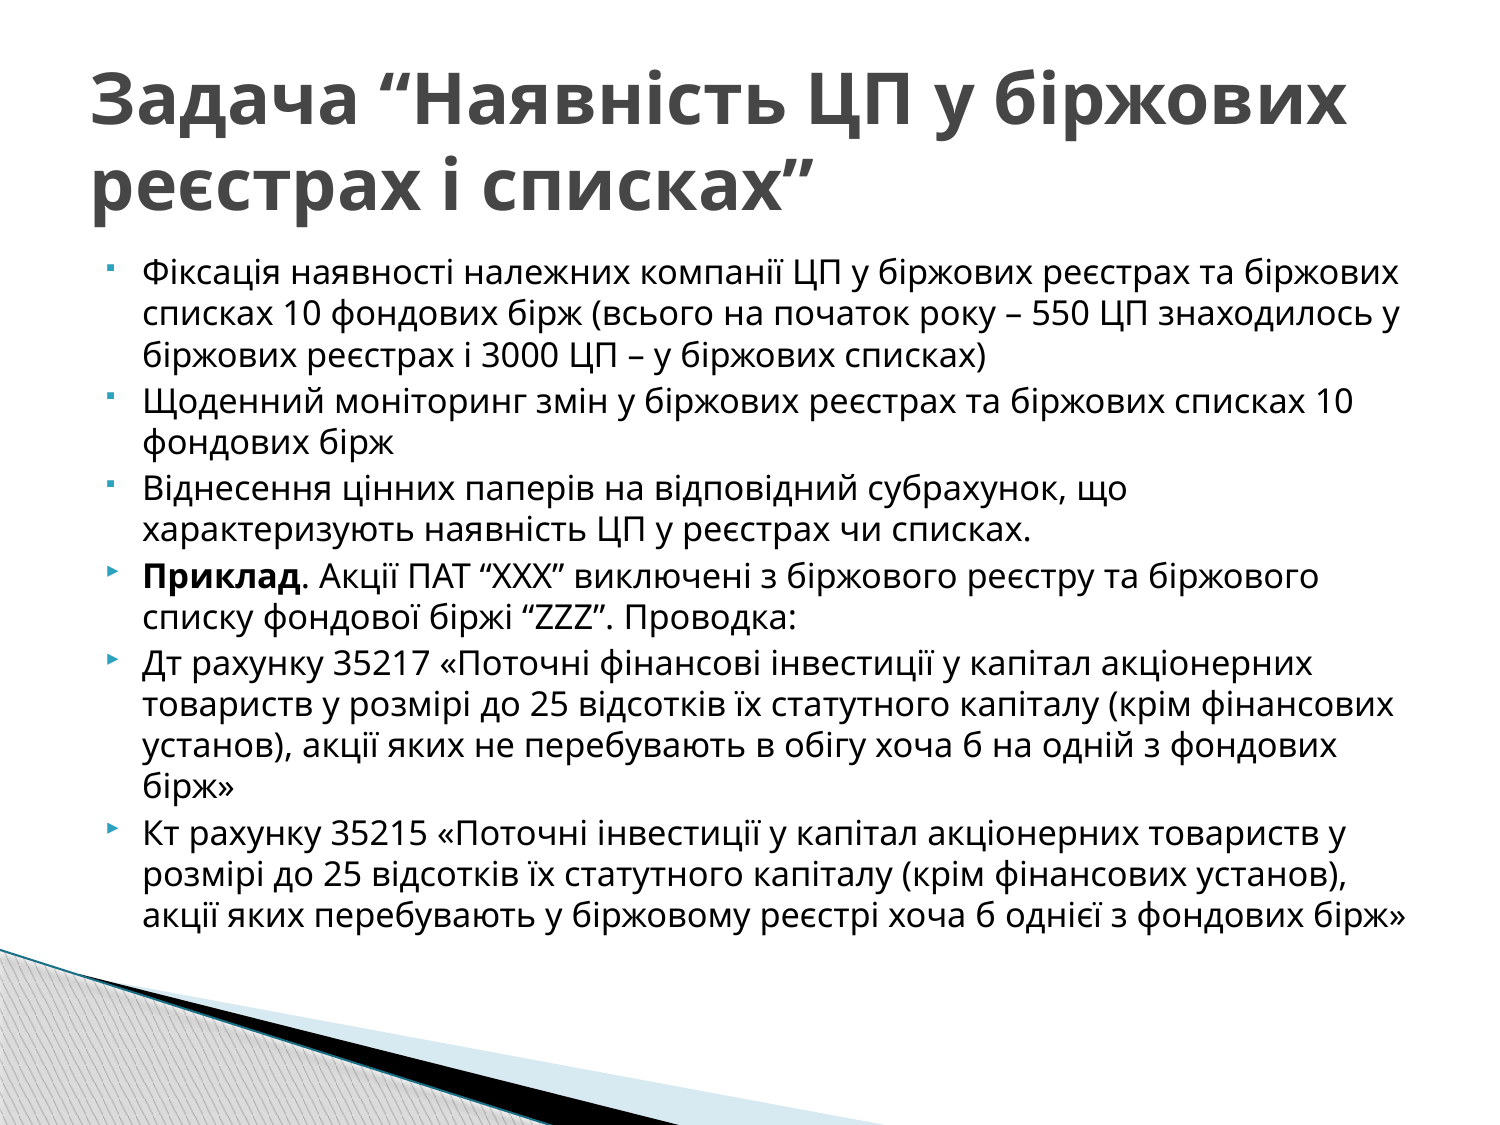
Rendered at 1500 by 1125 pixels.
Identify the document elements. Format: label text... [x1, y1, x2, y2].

list Фіксація наявності належних компанії ЦП у біржових реєстрах та біржових списках 10 фондових бірж (всього на початок року – 550 ЦП знаходилось у біржових реєстрах і 3000 ЦП – у біржових списках) Щоденний моніторинг змін у біржових реєстрах та біржових списках 10 фондових бірж Віднесення цінних паперів на відповідний субрахунок, що характеризують наявність ЦП у реєстрах чи списках. Приклад. Акції ПАТ “ХХХ” виключені з біржового реєстру та біржового списку фондової біржі “ZZZ”. Проводка: Дт рахунку 35217 «Поточні фінансові інвестиції у капітал акціонерних товариств у розмірі до 25 відсотків їх статутного капіталу (крім фінансових установ), акції яких не перебувають в обігу хоча б на одній з фондових бірж» Кт рахунку 35215 «Поточні інвестиції у капітал акціонерних товариств у розмірі до 25 відсотків їх статутного капіталу (крім фінансових установ), акції яких перебувають у біржовому реєстрі хоча б однієї з фондових бірж» [75, 243, 1425, 986]
title Задача “Наявність ЦП у біржових реєстрах і списках” [75, 45, 1425, 233]
